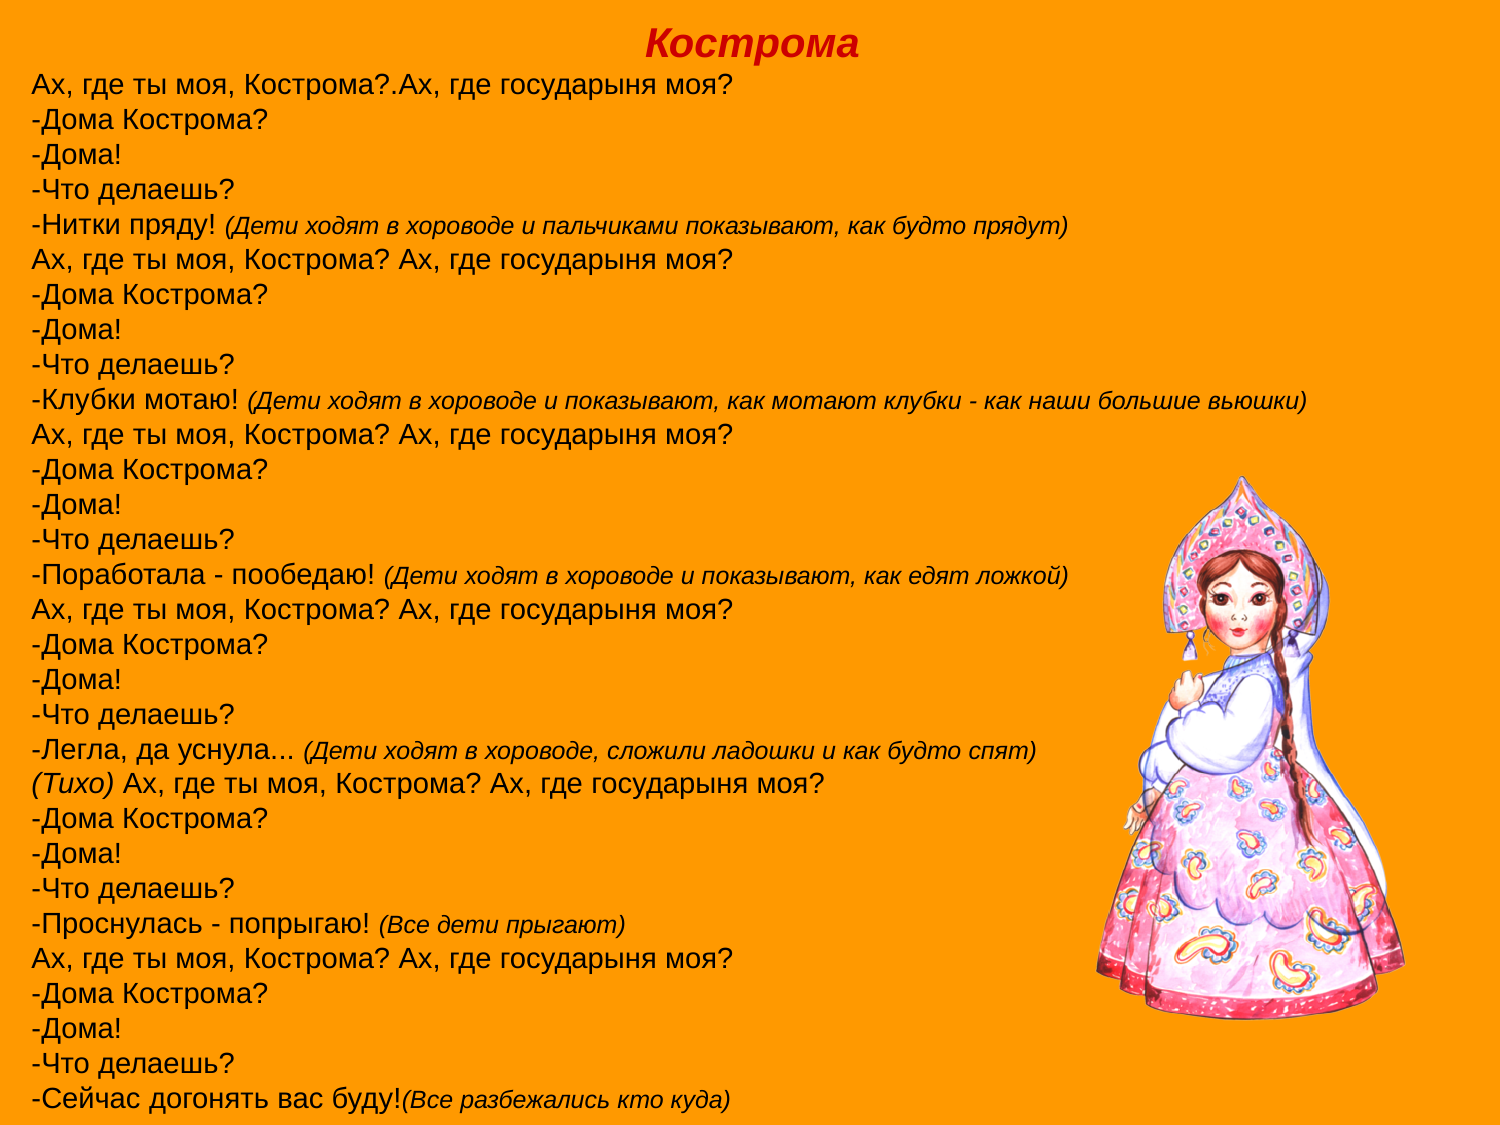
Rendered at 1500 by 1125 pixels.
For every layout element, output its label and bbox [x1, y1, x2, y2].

text_box [16, 8, 1500, 1122]
